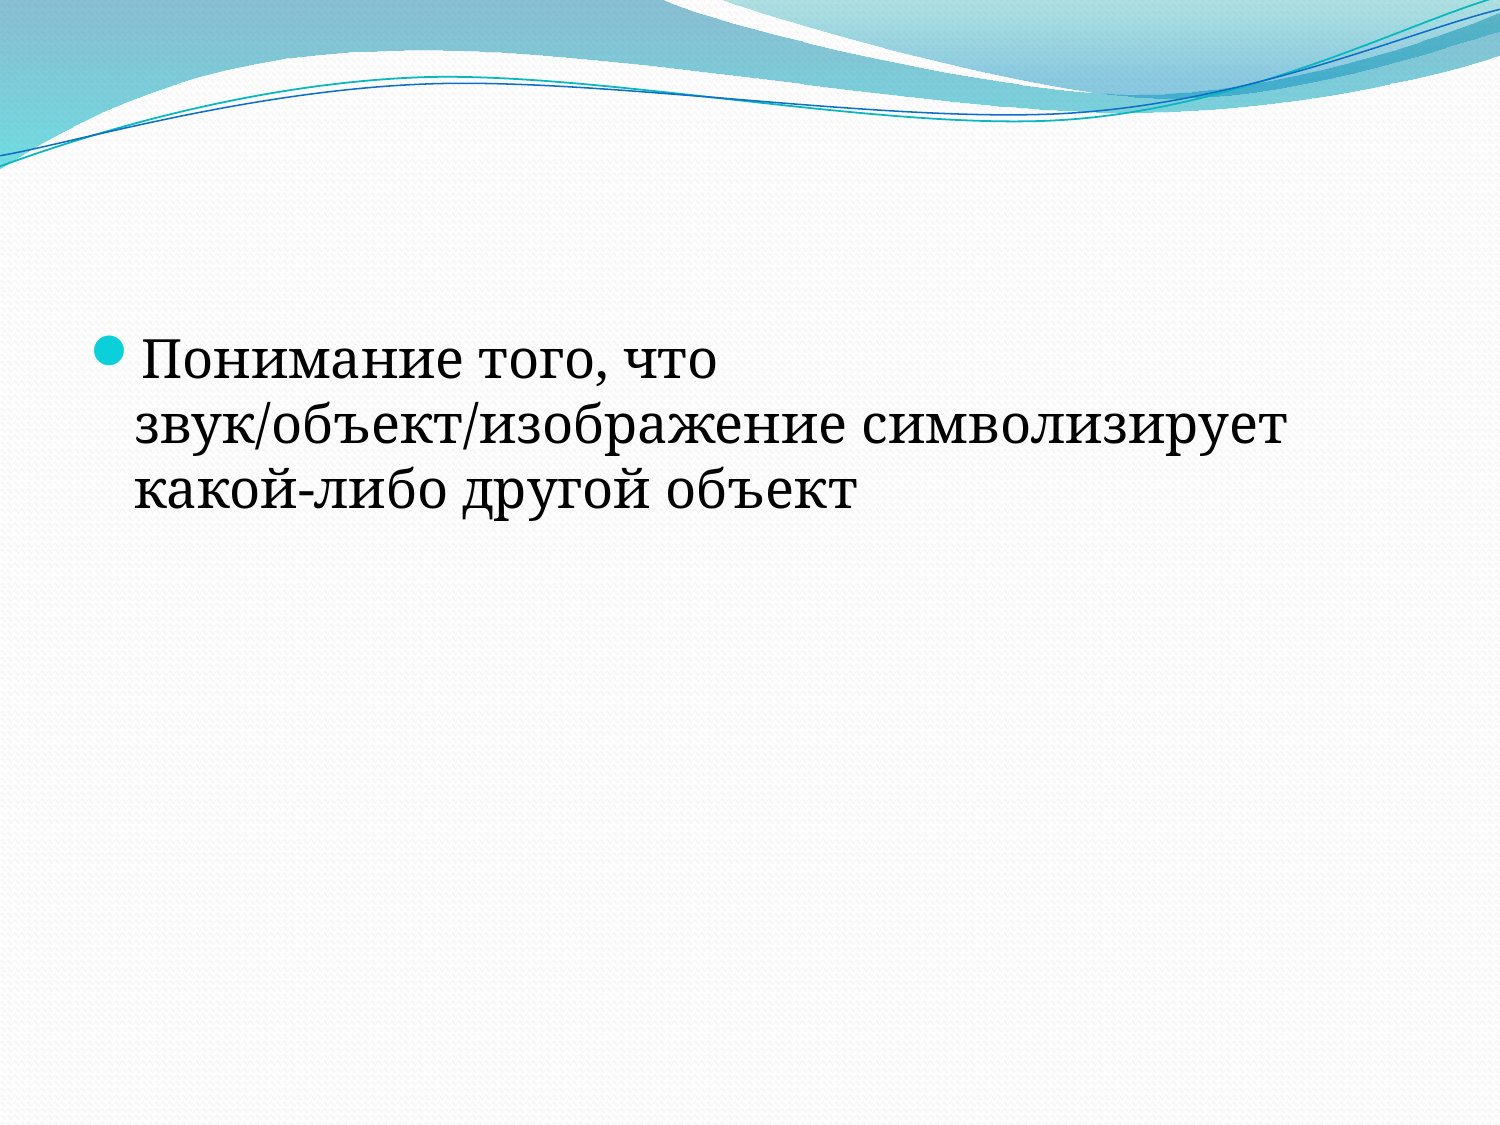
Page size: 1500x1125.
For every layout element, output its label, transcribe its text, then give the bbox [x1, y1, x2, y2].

list Понимание того, что звук/объект/изображение символизирует какой-либо другой объект [75, 317, 1425, 1038]
